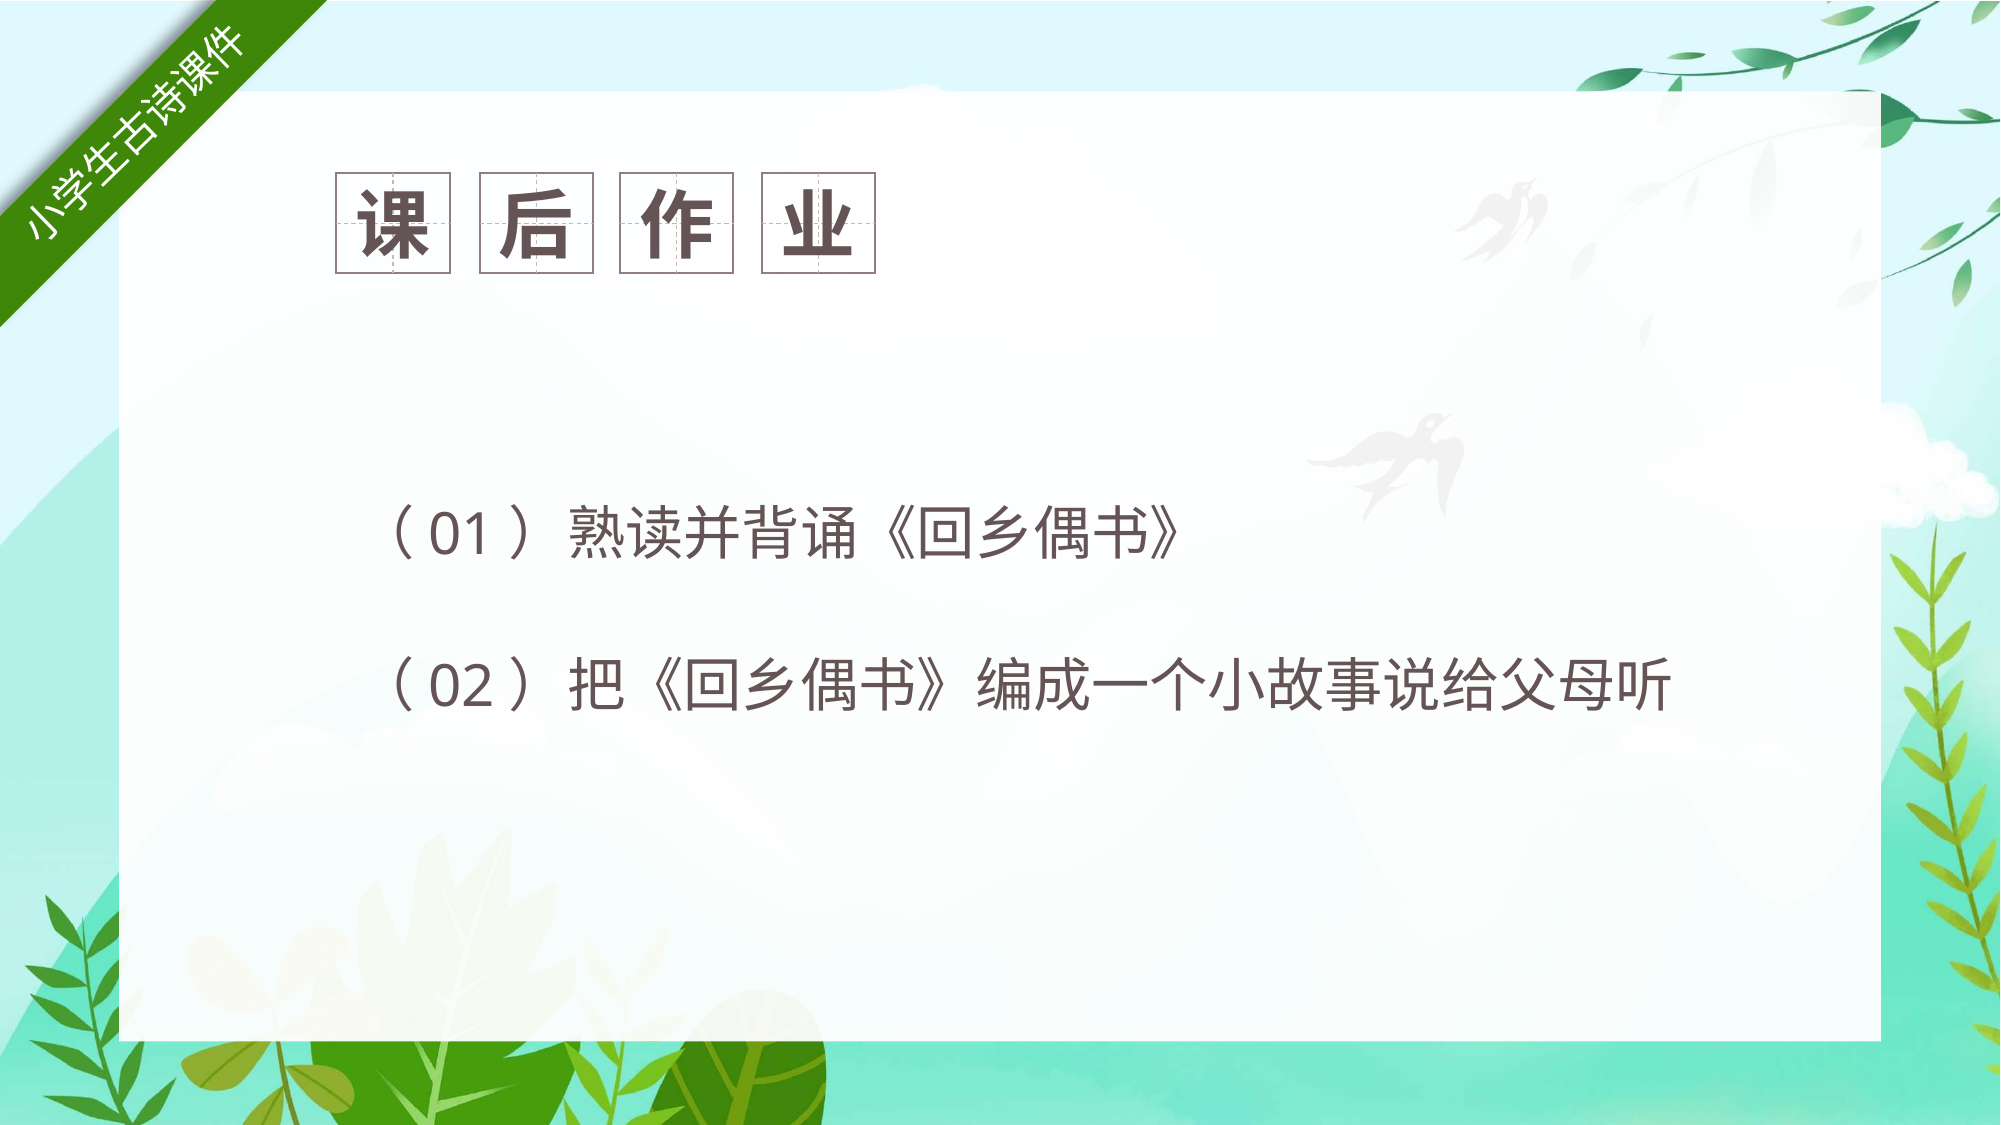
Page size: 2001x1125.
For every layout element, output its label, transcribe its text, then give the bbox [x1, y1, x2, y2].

text_box （02）把《回乡偶书》编成一个小故事说给父母听 [341, 605, 2000, 725]
picture [0, 1, 214, 215]
picture [0, 1, 2001, 1125]
text_box （01）熟读并背诵《回乡偶书》 [341, 453, 2000, 574]
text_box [336, 170, 875, 277]
